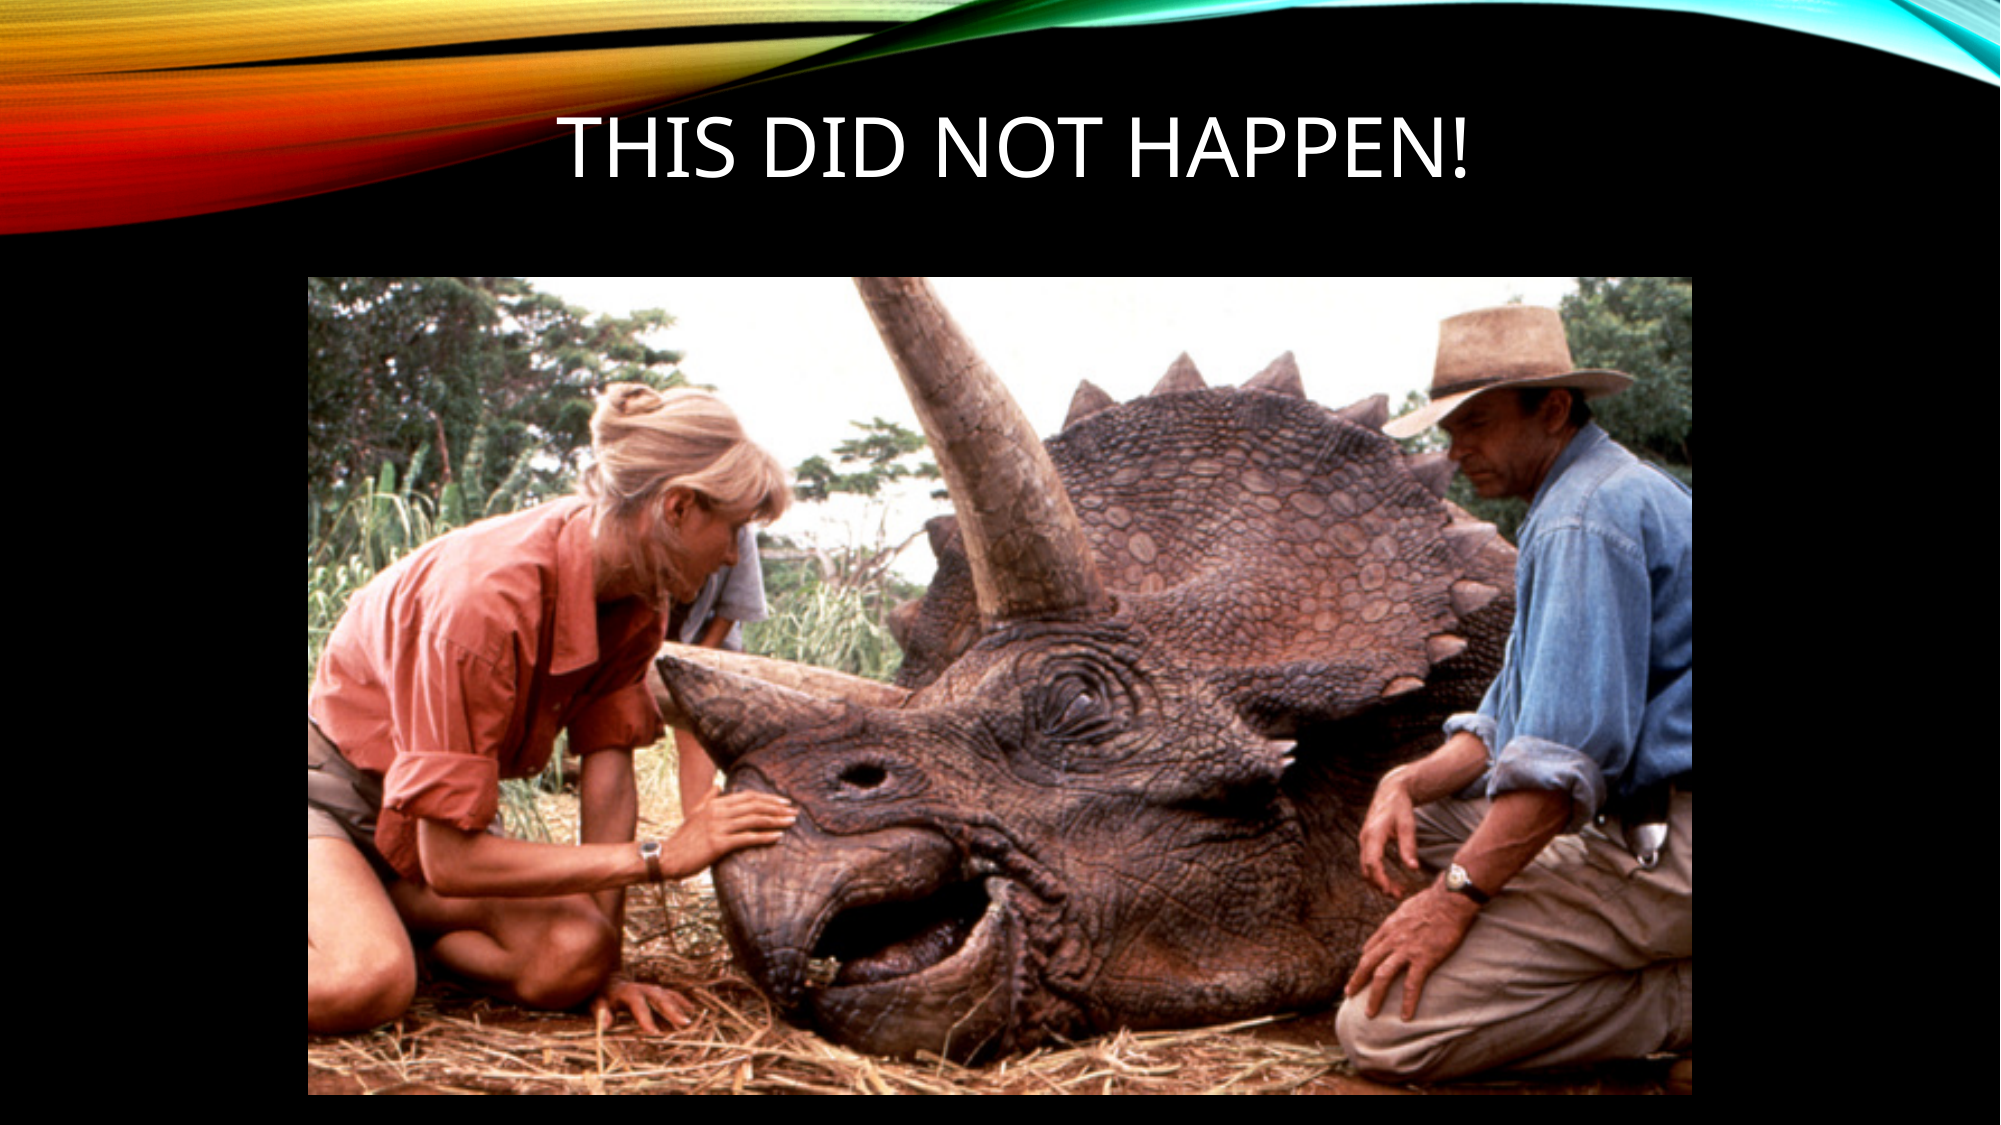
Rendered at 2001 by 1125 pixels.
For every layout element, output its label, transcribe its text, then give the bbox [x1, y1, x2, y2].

picture [308, 277, 1692, 1095]
title This DID NOT Happen! [308, 44, 1721, 257]
picture [0, 0, 2000, 237]
